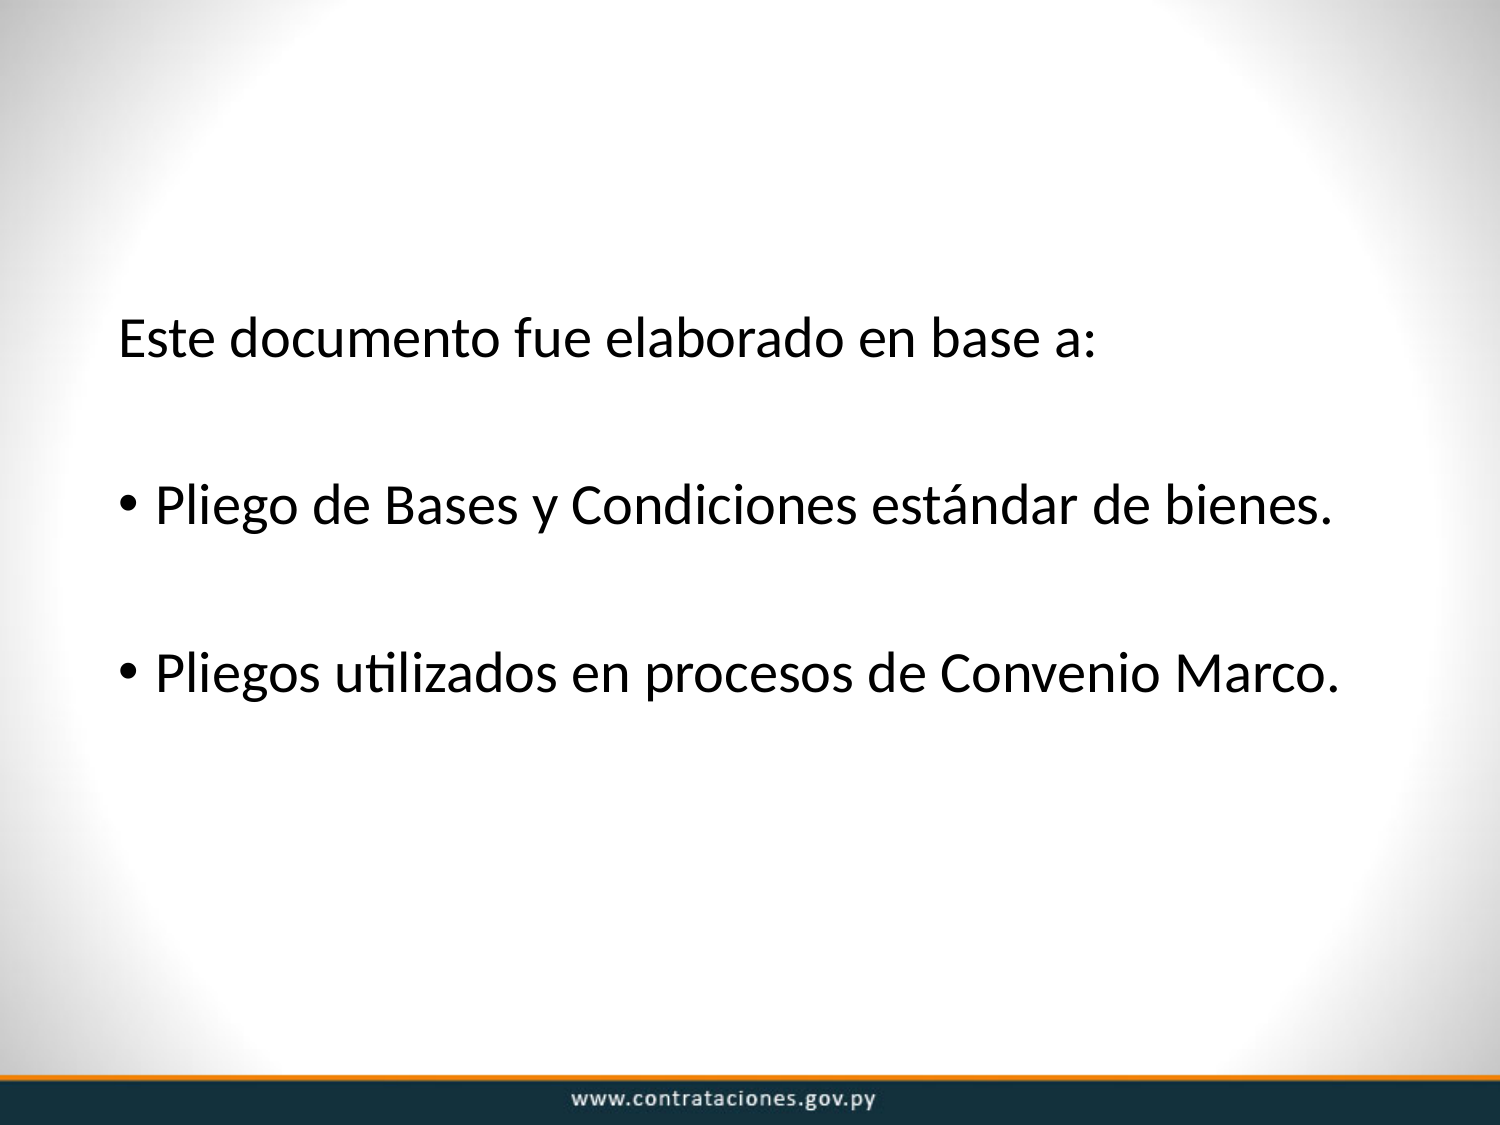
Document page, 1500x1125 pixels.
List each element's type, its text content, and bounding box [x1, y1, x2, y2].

picture [0, 0, 1500, 1125]
list Este documento fue elaborado en base a: Pliego de Bases y Condiciones estándar de bienes. Pliegos utilizados en procesos de Convenio Marco. [103, 299, 1397, 1014]
